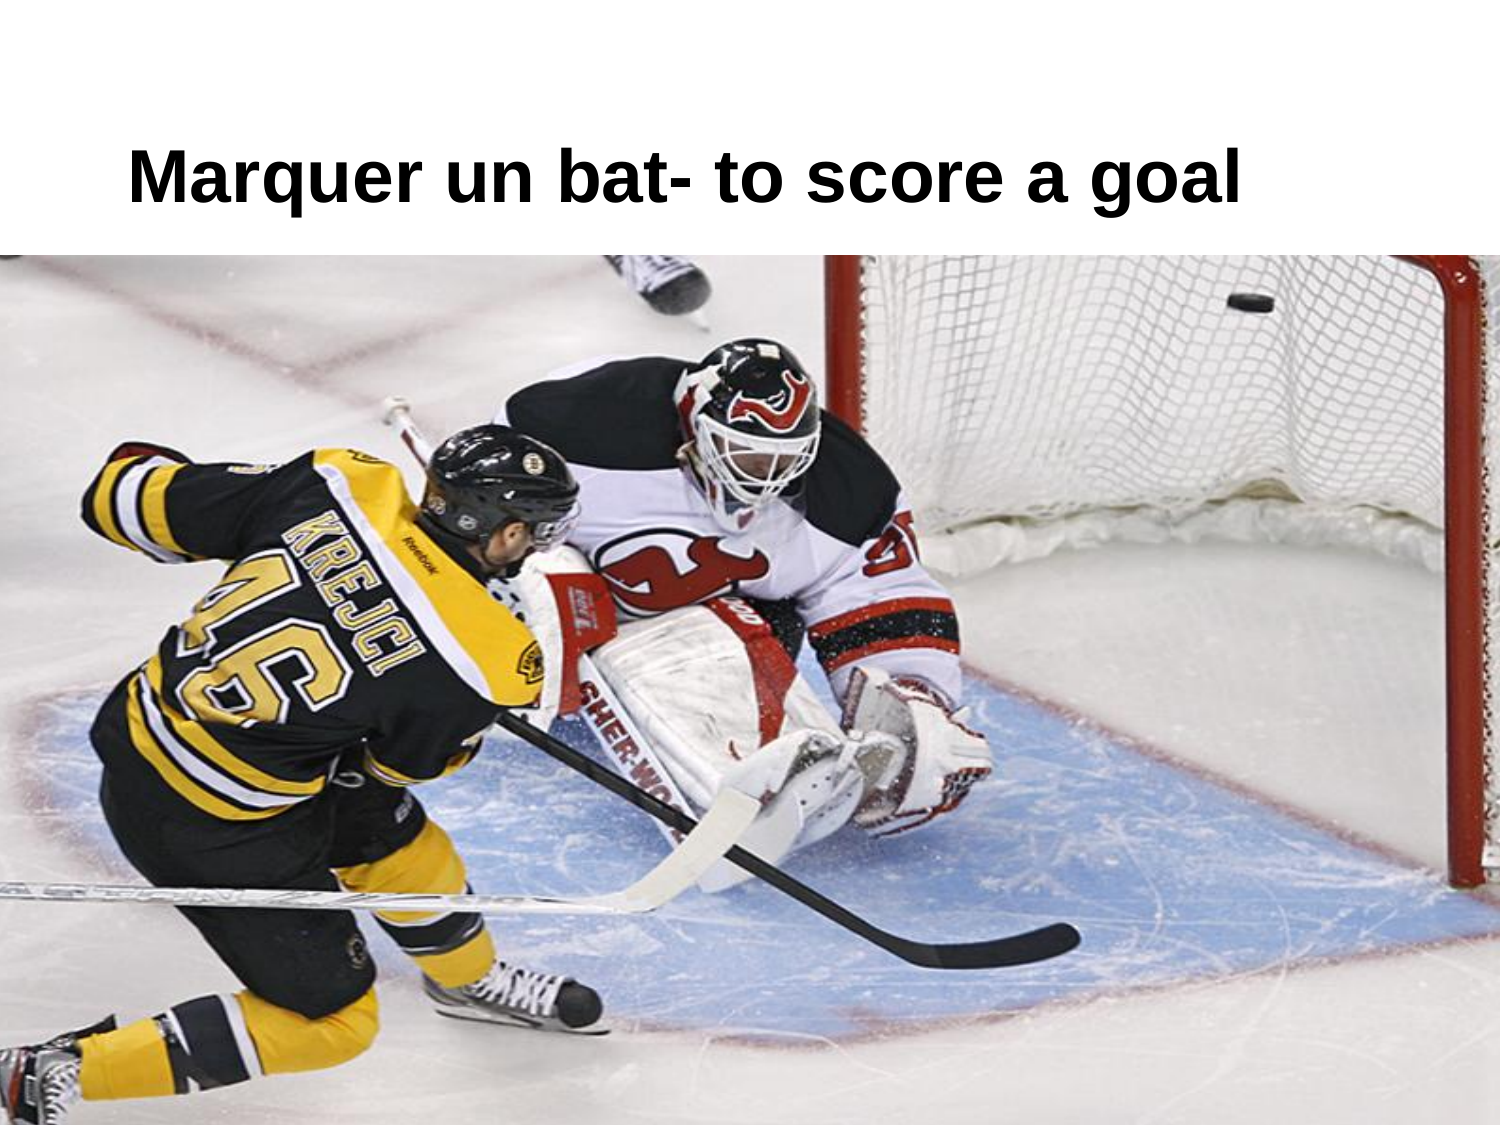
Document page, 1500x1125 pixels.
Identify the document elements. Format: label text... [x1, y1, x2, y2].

title Marquer un bat- to score a goal [75, 14, 1425, 233]
text_box [0, 255, 1500, 1125]
